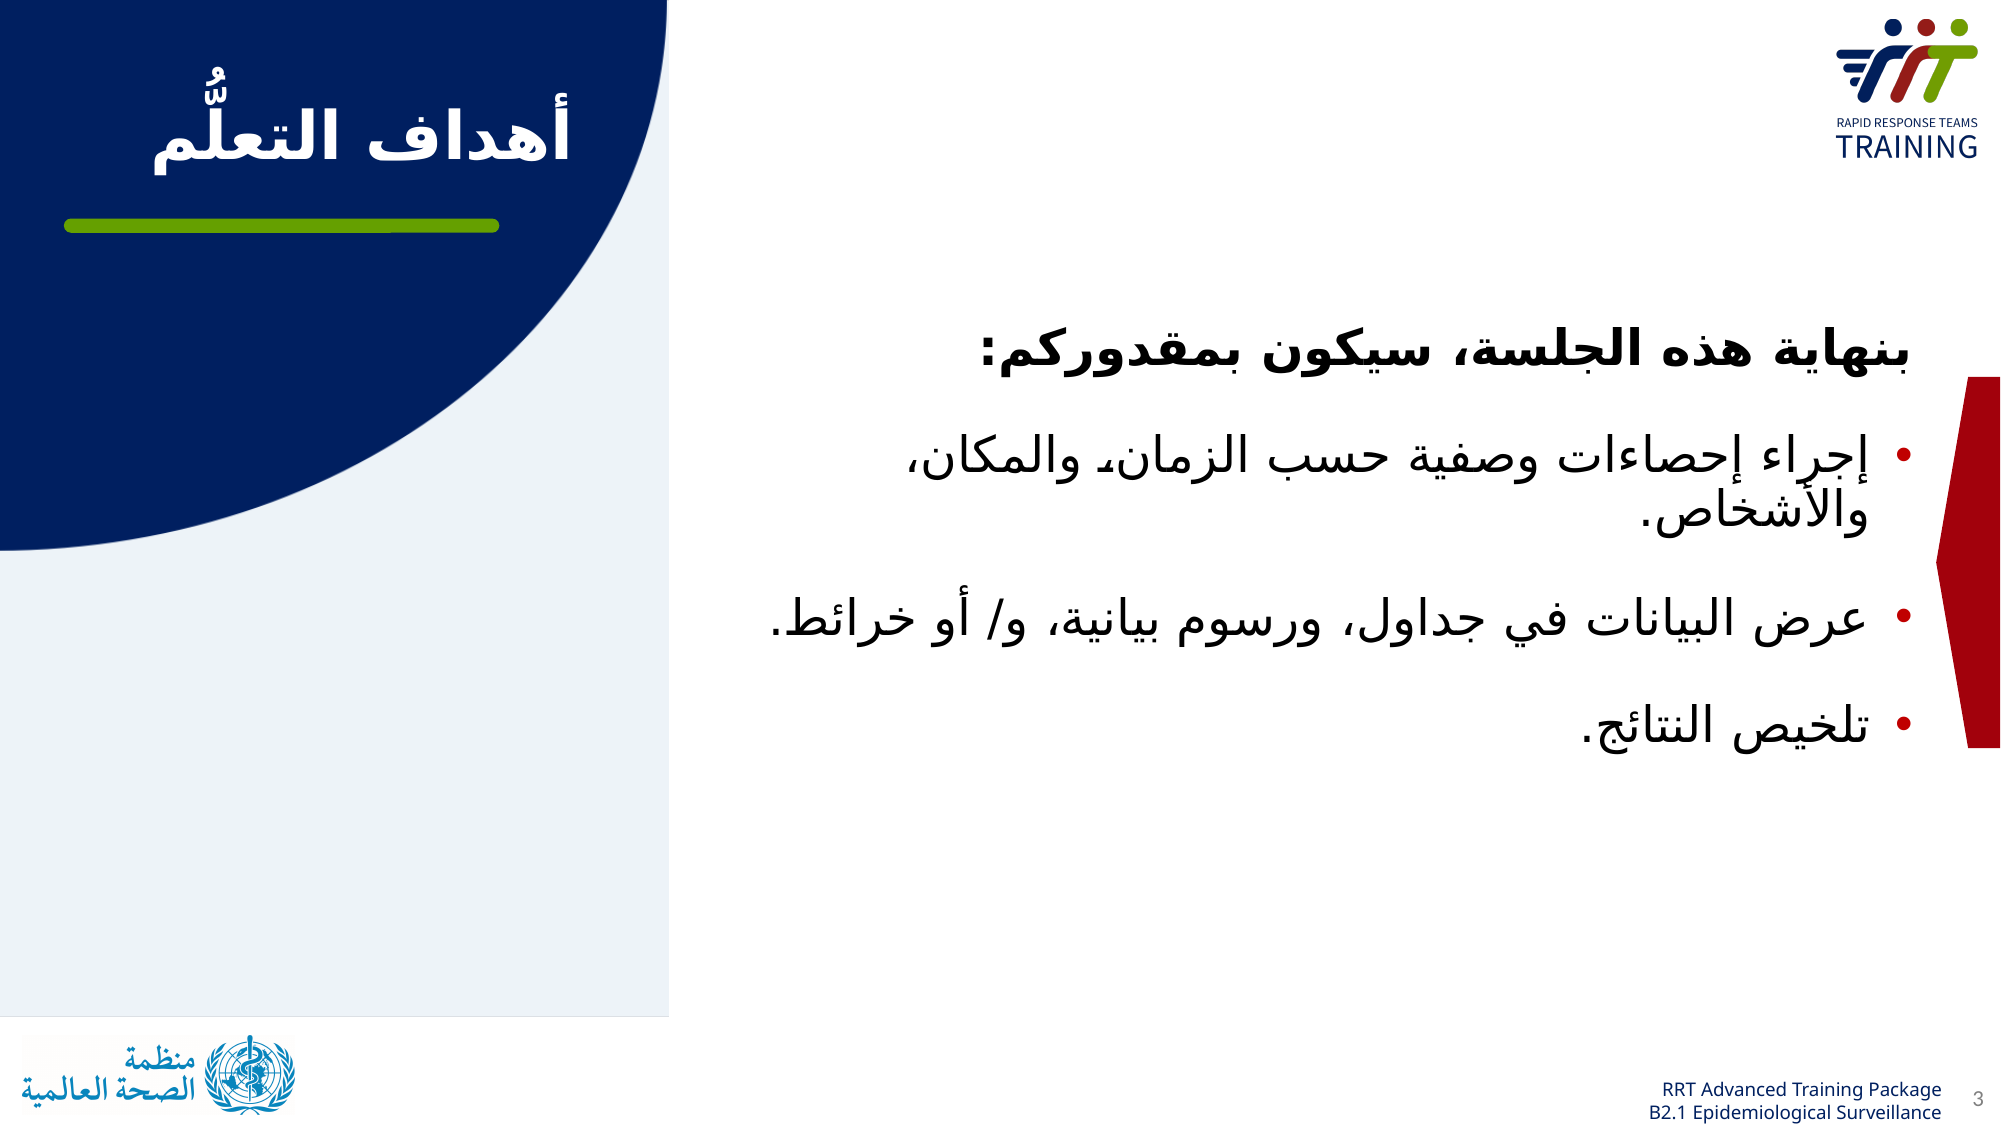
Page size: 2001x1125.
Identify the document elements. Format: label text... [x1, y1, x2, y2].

title أهداف التعلُّم [45, 49, 582, 227]
picture [22, 1035, 295, 1115]
picture [1835, 19, 1978, 167]
list بنهاية هذه الجلسة، سيكون بمقدوركم: إجراء إحصاءات وصفية حسب الزمان، والمكان، والأشخاص. عرض البيانات في جداول، ورسوم بيانية، و/ أو خرائط. تلخيص النتائج. [684, 313, 1921, 1049]
picture [252, 1050, 258, 1059]
picture [0, 0, 669, 1018]
